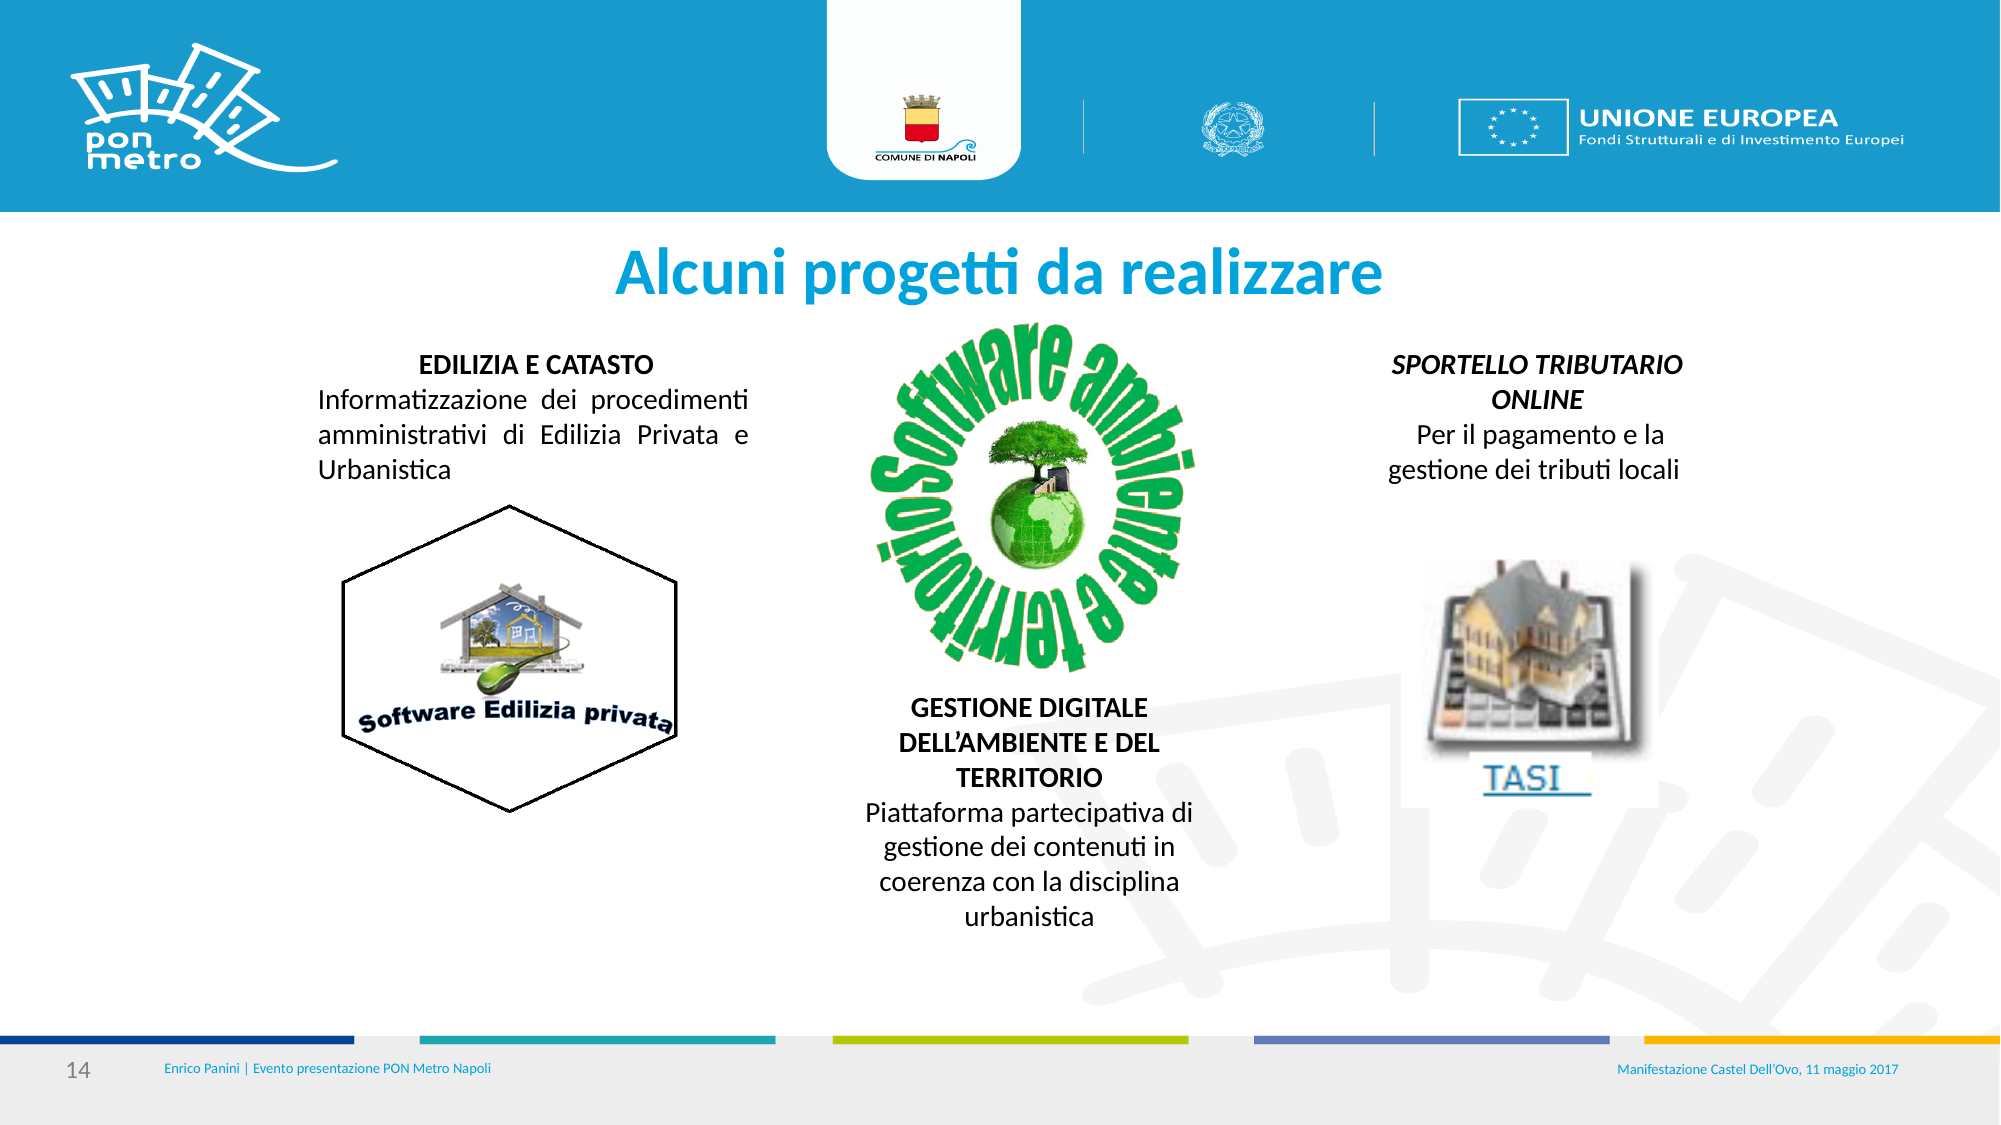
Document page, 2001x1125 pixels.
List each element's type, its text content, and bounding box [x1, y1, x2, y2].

text_box EDILIZIA E CATASTO Informatizzazione dei procedimenti amministrativi di Edilizia Privata e Urbanistica [303, 338, 764, 528]
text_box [869, 314, 1201, 680]
text_box GESTIONE DIGITALE DELL’AMBIENTE E DEL TERRITORIO Piattaforma partecipativa di gestione dei contenuti in coerenza con la disciplina urbanistica [846, 680, 1213, 940]
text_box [1401, 550, 1659, 808]
text_box SPORTELLO TRIBUTARIO ONLINE Per il pagamento e la gestione dei tributi locali [1354, 338, 1721, 528]
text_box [338, 503, 701, 828]
picture [0, 0, 2000, 212]
picture [0, 535, 2000, 1125]
title Alcuni progetti da realizzare [99, 231, 1901, 305]
